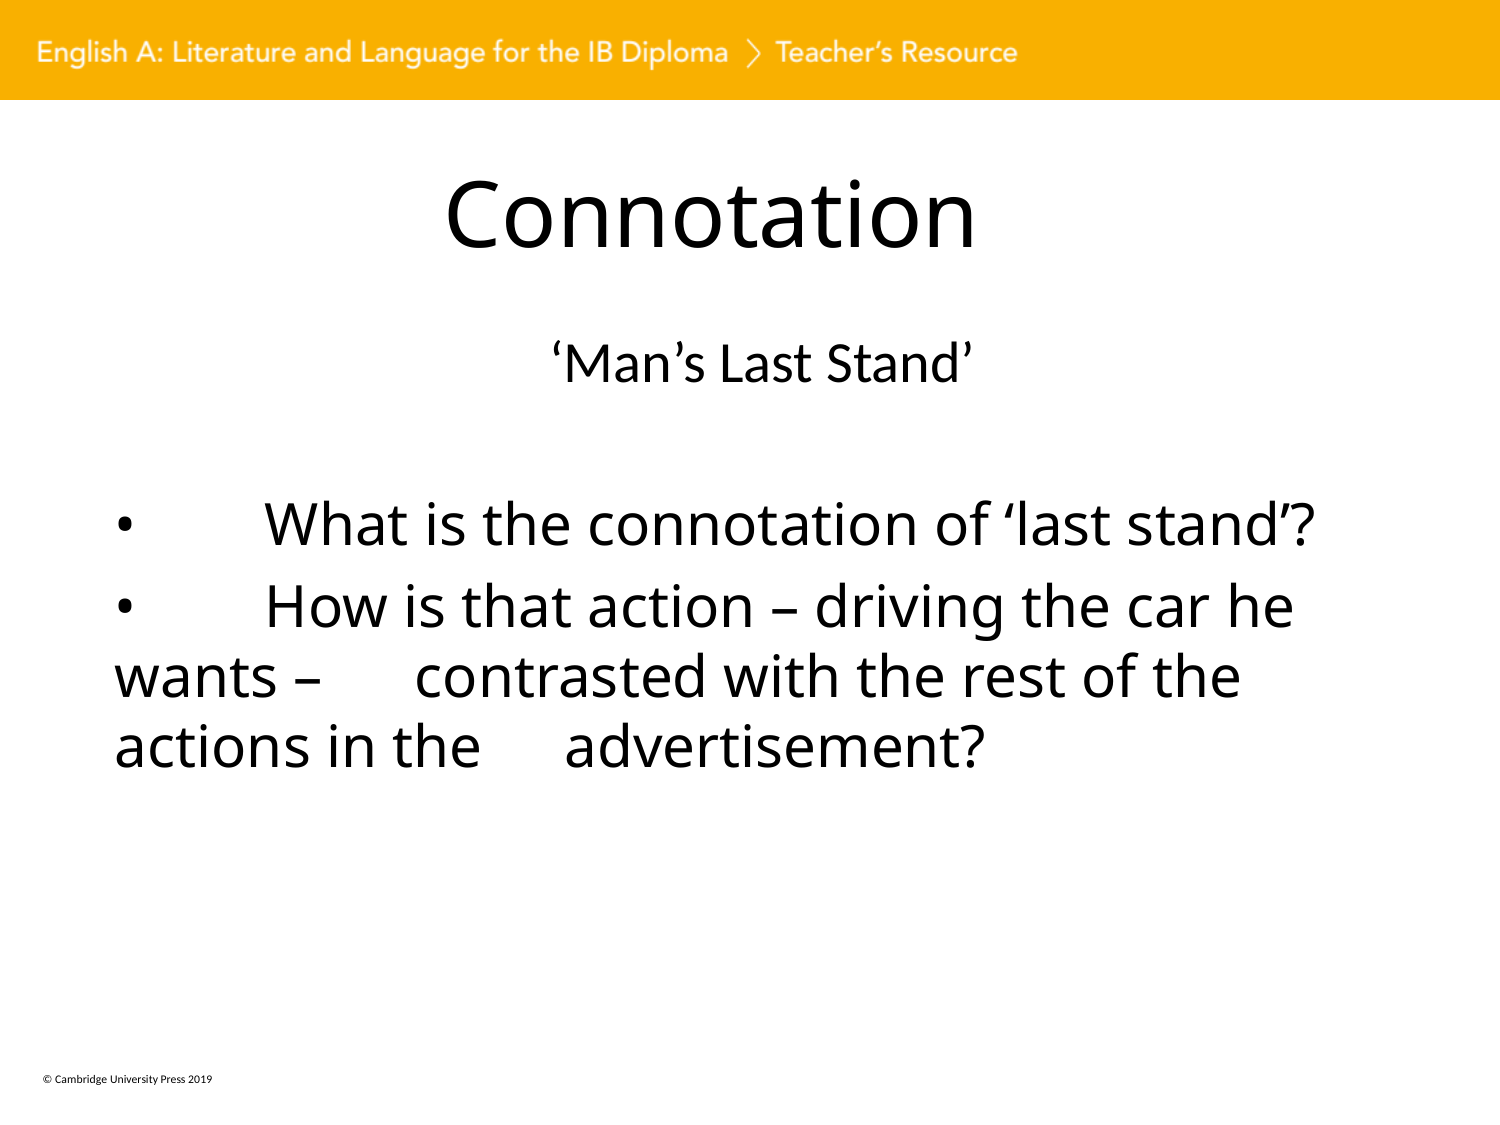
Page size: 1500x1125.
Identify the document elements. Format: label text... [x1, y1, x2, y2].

picture [0, 0, 1500, 101]
text_box Connotation [0, 117, 1500, 305]
subtitle © Cambridge University Press 2019 [27, 1063, 1388, 1093]
text_box ‘Man’s Last Stand’ • What is the connotation of ‘last stand’? • How is that action – driving the car he wants – contrasted with the rest of the actions in the advertisement? [99, 317, 1425, 1055]
